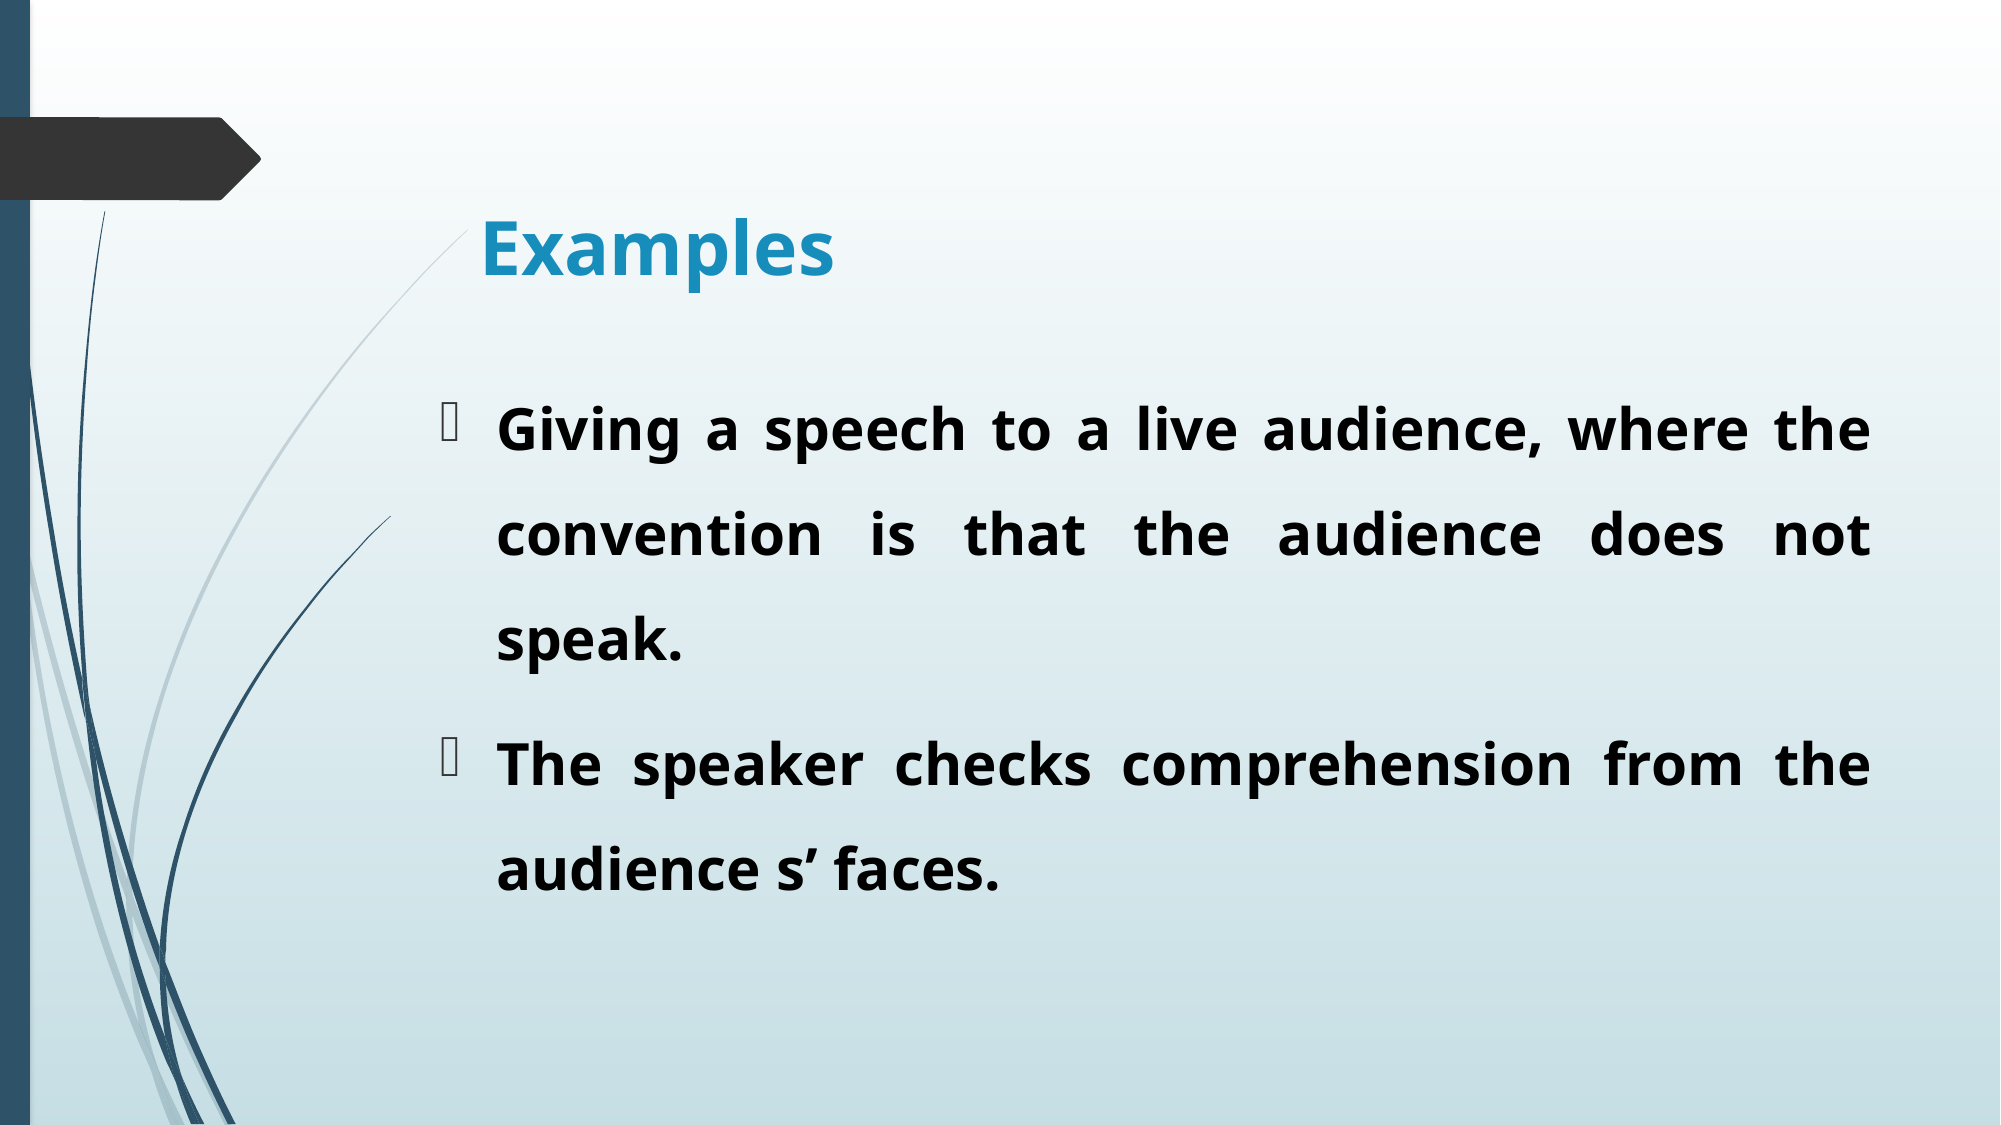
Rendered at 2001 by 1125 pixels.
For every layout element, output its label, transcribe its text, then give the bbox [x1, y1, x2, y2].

title Examples [425, 102, 1888, 313]
list Giving a speech to a live audience, where the convention is that the audience does not speak. The speaker checks comprehension from the audience s’ faces. [424, 350, 1888, 970]
